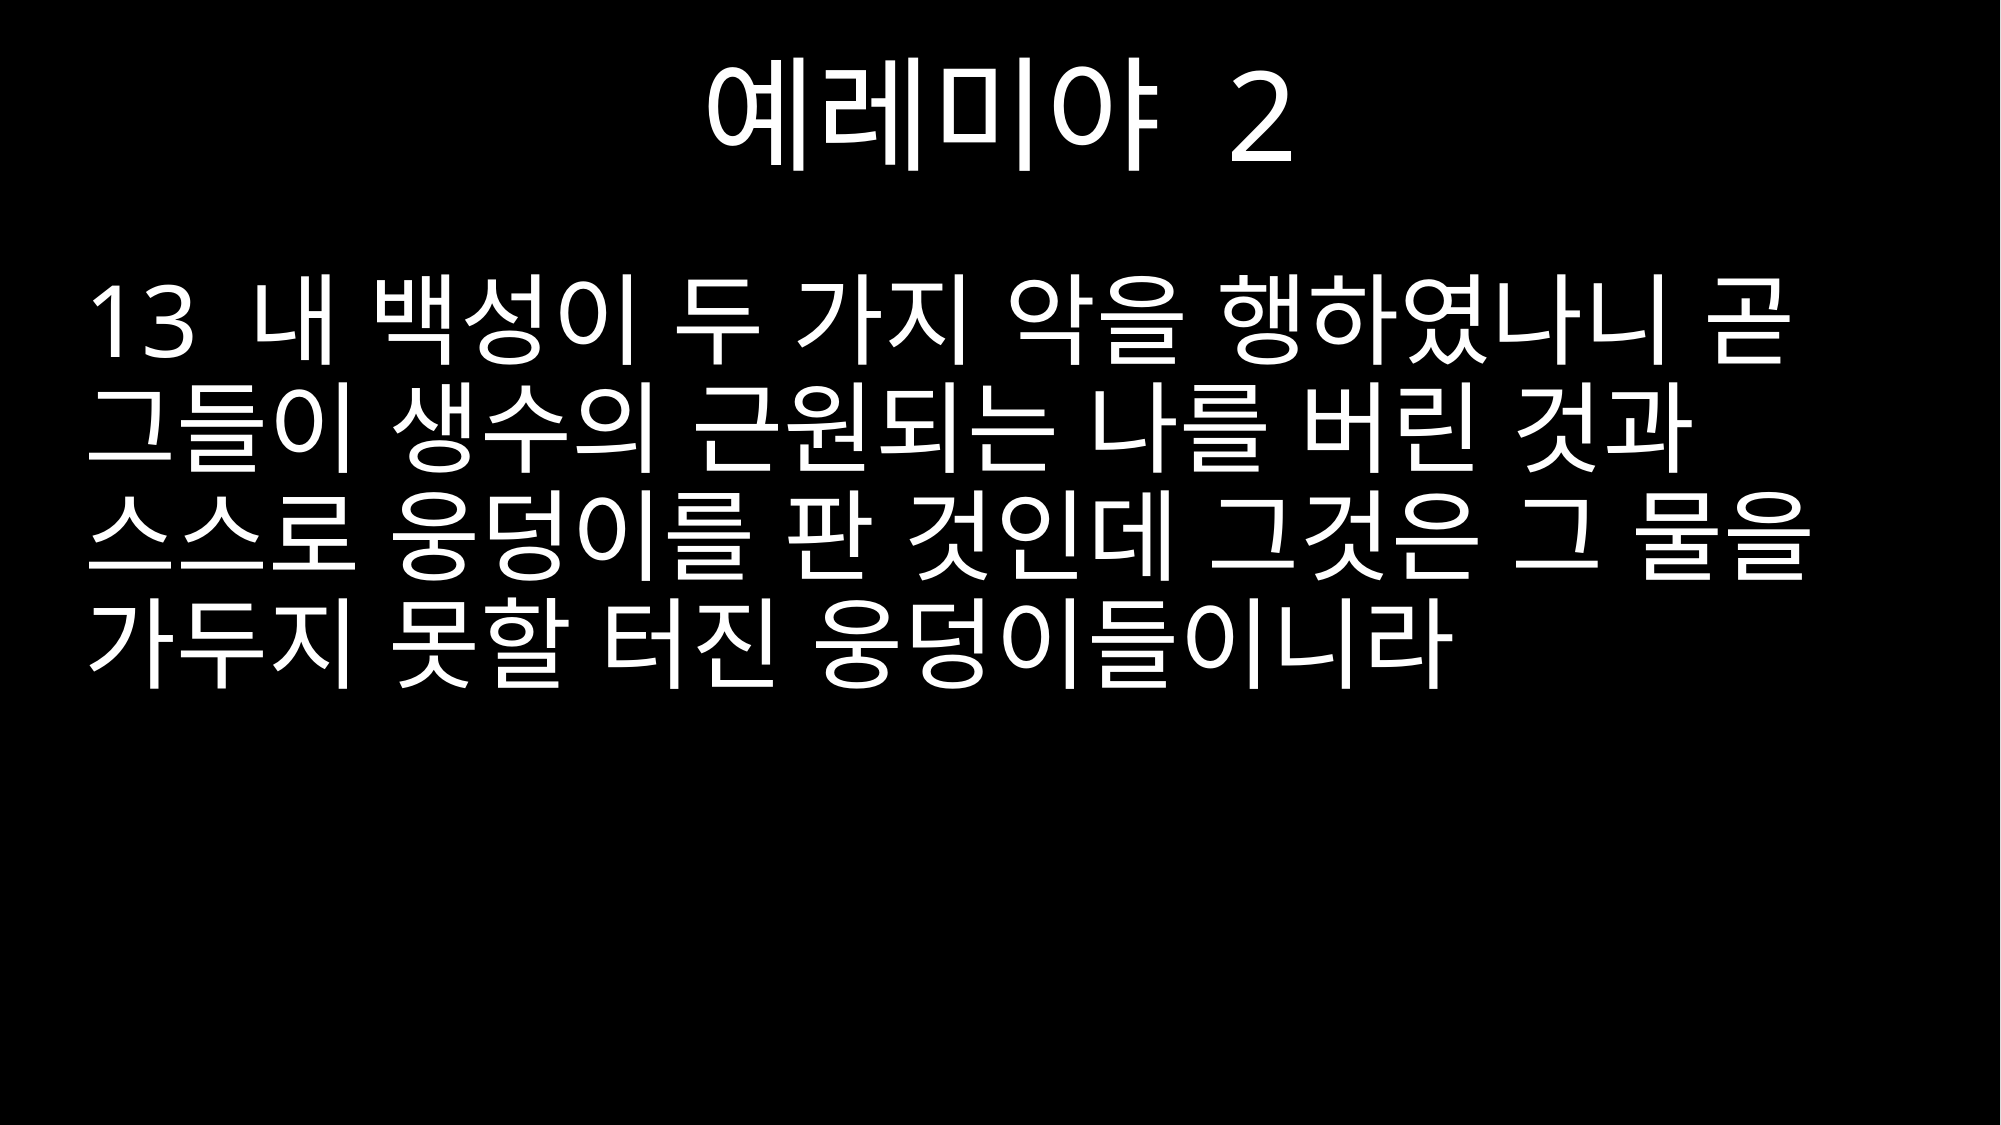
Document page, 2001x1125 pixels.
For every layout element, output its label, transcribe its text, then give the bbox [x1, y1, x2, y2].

picture [0, 0, 2001, 1125]
footer 예레미야 2 [0, 32, 2000, 192]
list 13 내 백성이 두 가지 악을 행하였나니 곧 그들이 생수의 근원되는 나를 버린 것과 스스로 웅덩이를 판 것인데 그것은 그 물을 가두지 못할 터진 웅덩이들이니라 [69, 263, 1953, 423]
